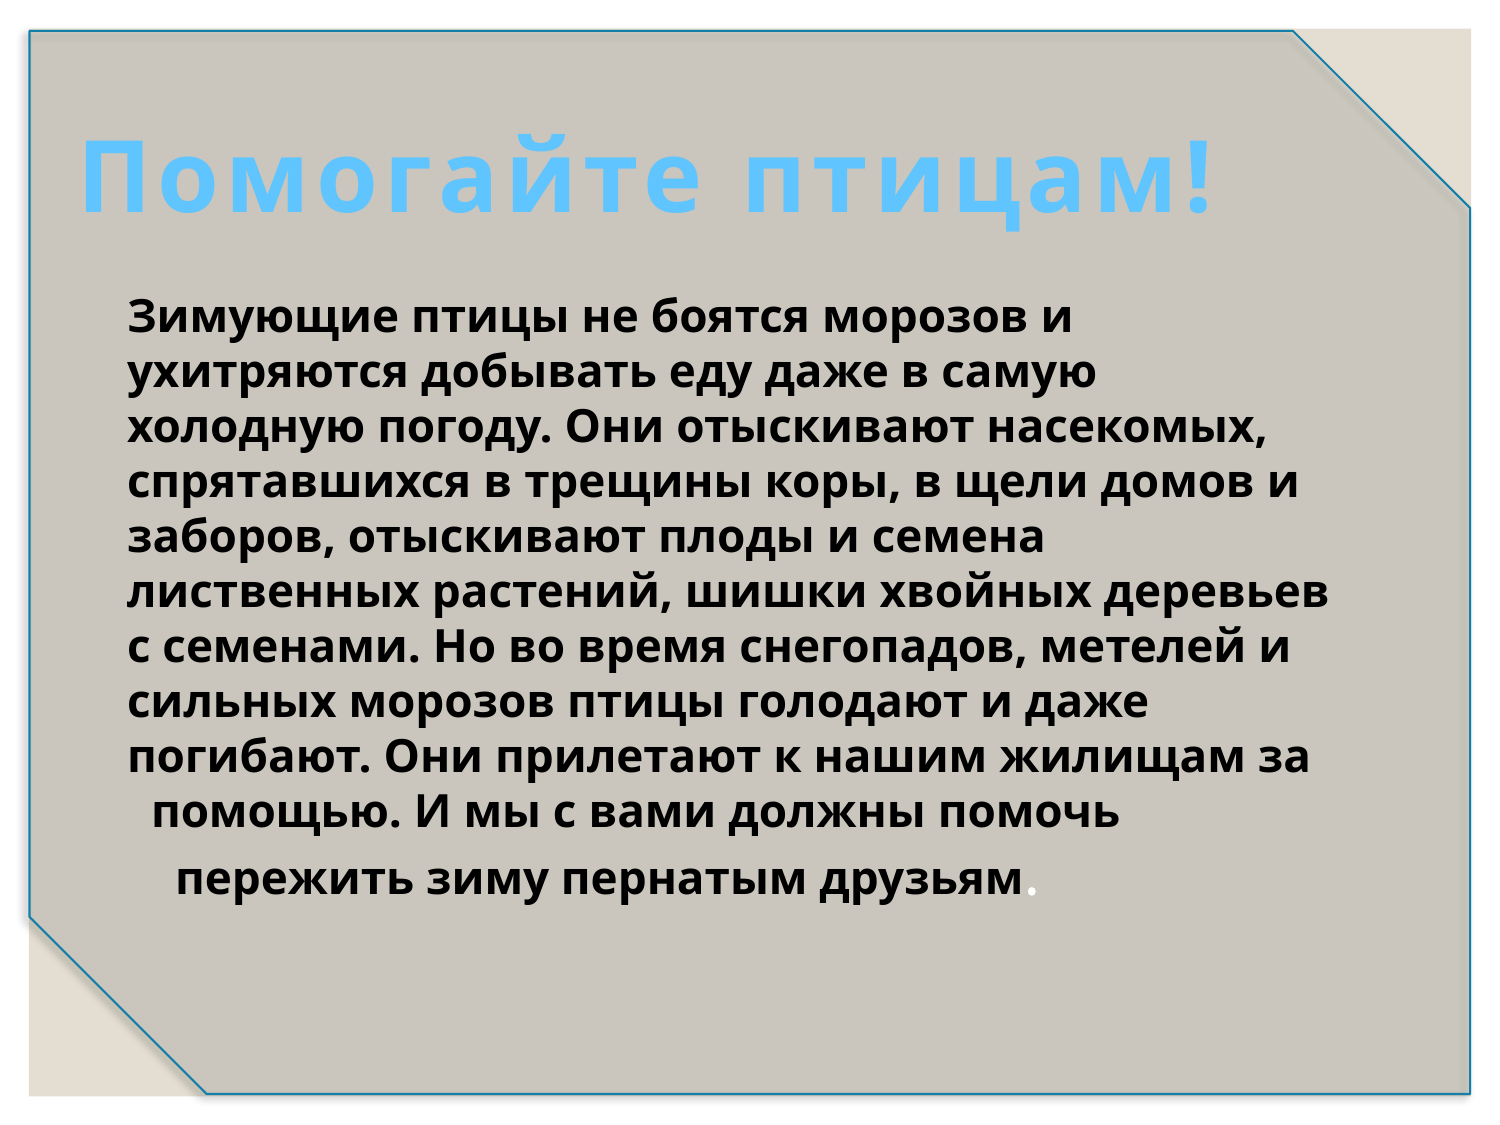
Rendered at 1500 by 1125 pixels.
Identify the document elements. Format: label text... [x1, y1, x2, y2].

text_box Зимующие птицы не боятся морозов и ухитряются добывать еду даже в самую холодную погоду. Они отыскивают насекомых, спрятавшихся в трещины коры, в щели домов и заборов, отыскивают плоды и семена лиственных растений, шишки хвойных деревьев с семенами. Но во время снегопадов, метелей и сильных морозов птицы голодают и даже погибают. Они прилетают к нашим жилищам за помощью. И мы с вами должны помочь пережить зиму пернатым друзьям. [112, 278, 1358, 914]
text_box Помогайте птицам! [62, 105, 1230, 241]
text_box [28, 29, 1472, 1096]
